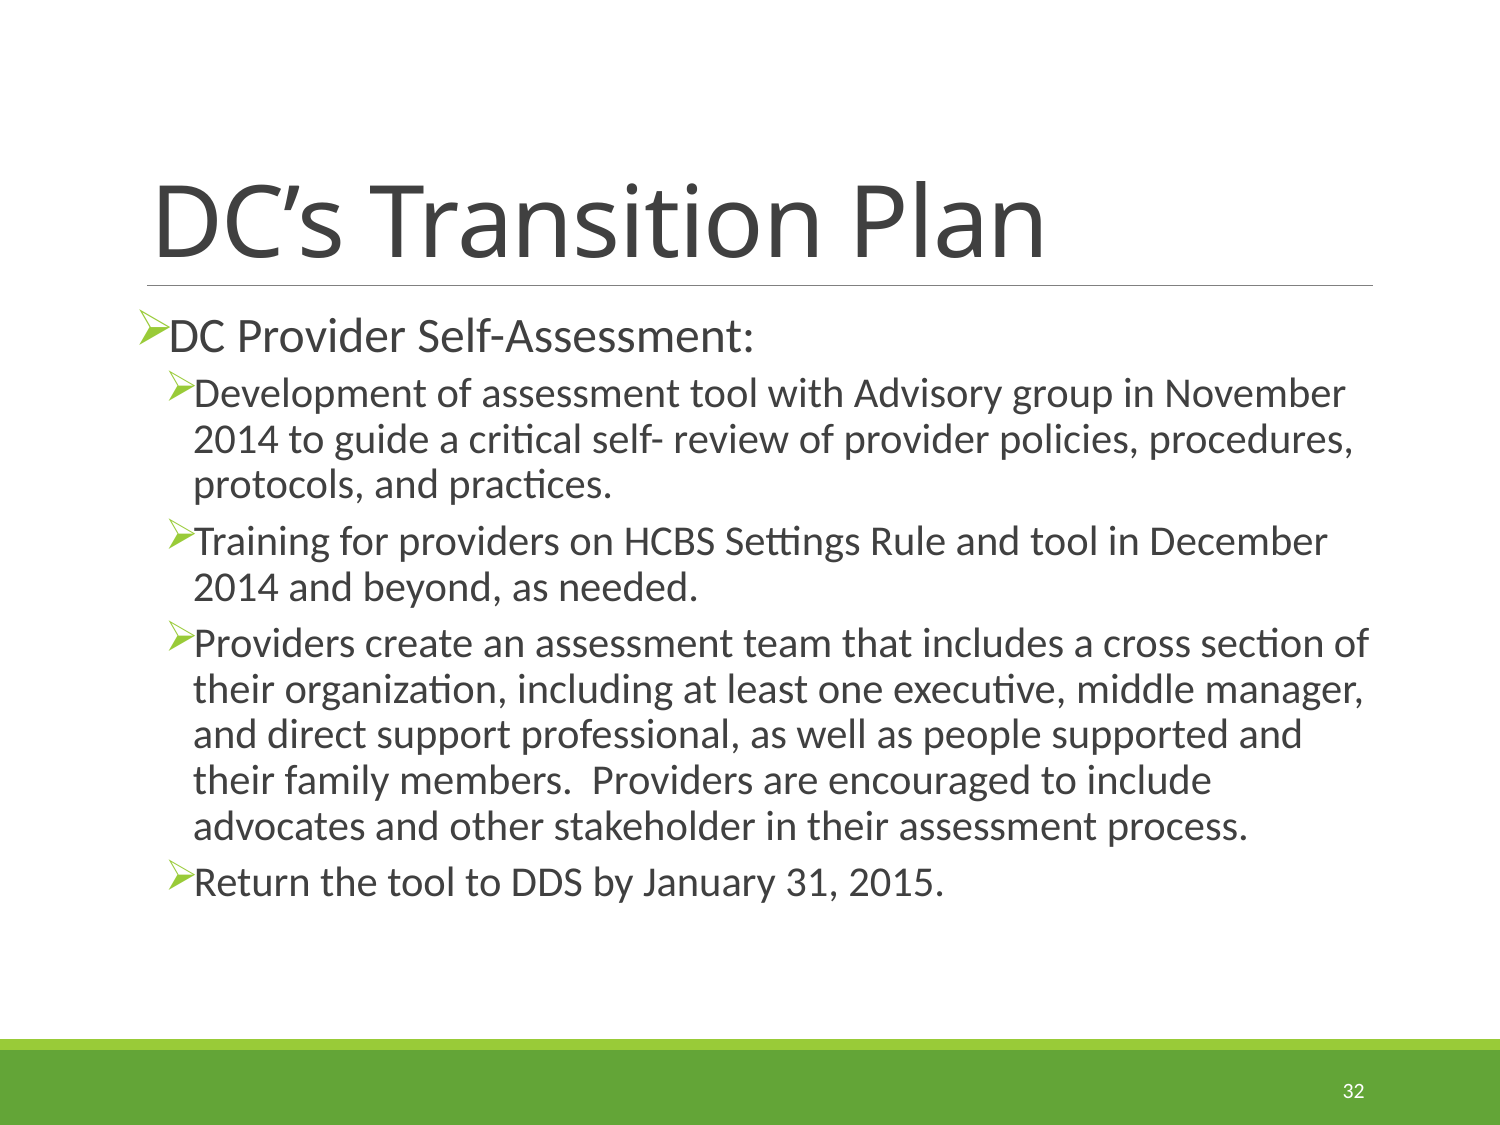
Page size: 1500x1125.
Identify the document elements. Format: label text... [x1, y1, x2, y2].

list DC Provider Self-Assessment: Development of assessment tool with Advisory group in November 2014 to guide a critical self- review of provider policies, procedures, protocols, and practices. Training for providers on HCBS Settings Rule and tool in December 2014 and beyond, as needed. Providers create an assessment team that includes a cross section of their organization, including at least one executive, middle manager, and direct support professional, as well as people supported and their family members. Providers are encouraged to include advocates and other stakeholder in their assessment process. Return the tool to DDS by January 31, 2015. [135, 302, 1373, 963]
title DC’s Transition Plan [135, 47, 1373, 285]
slide_number 32 [1218, 1059, 1380, 1120]
